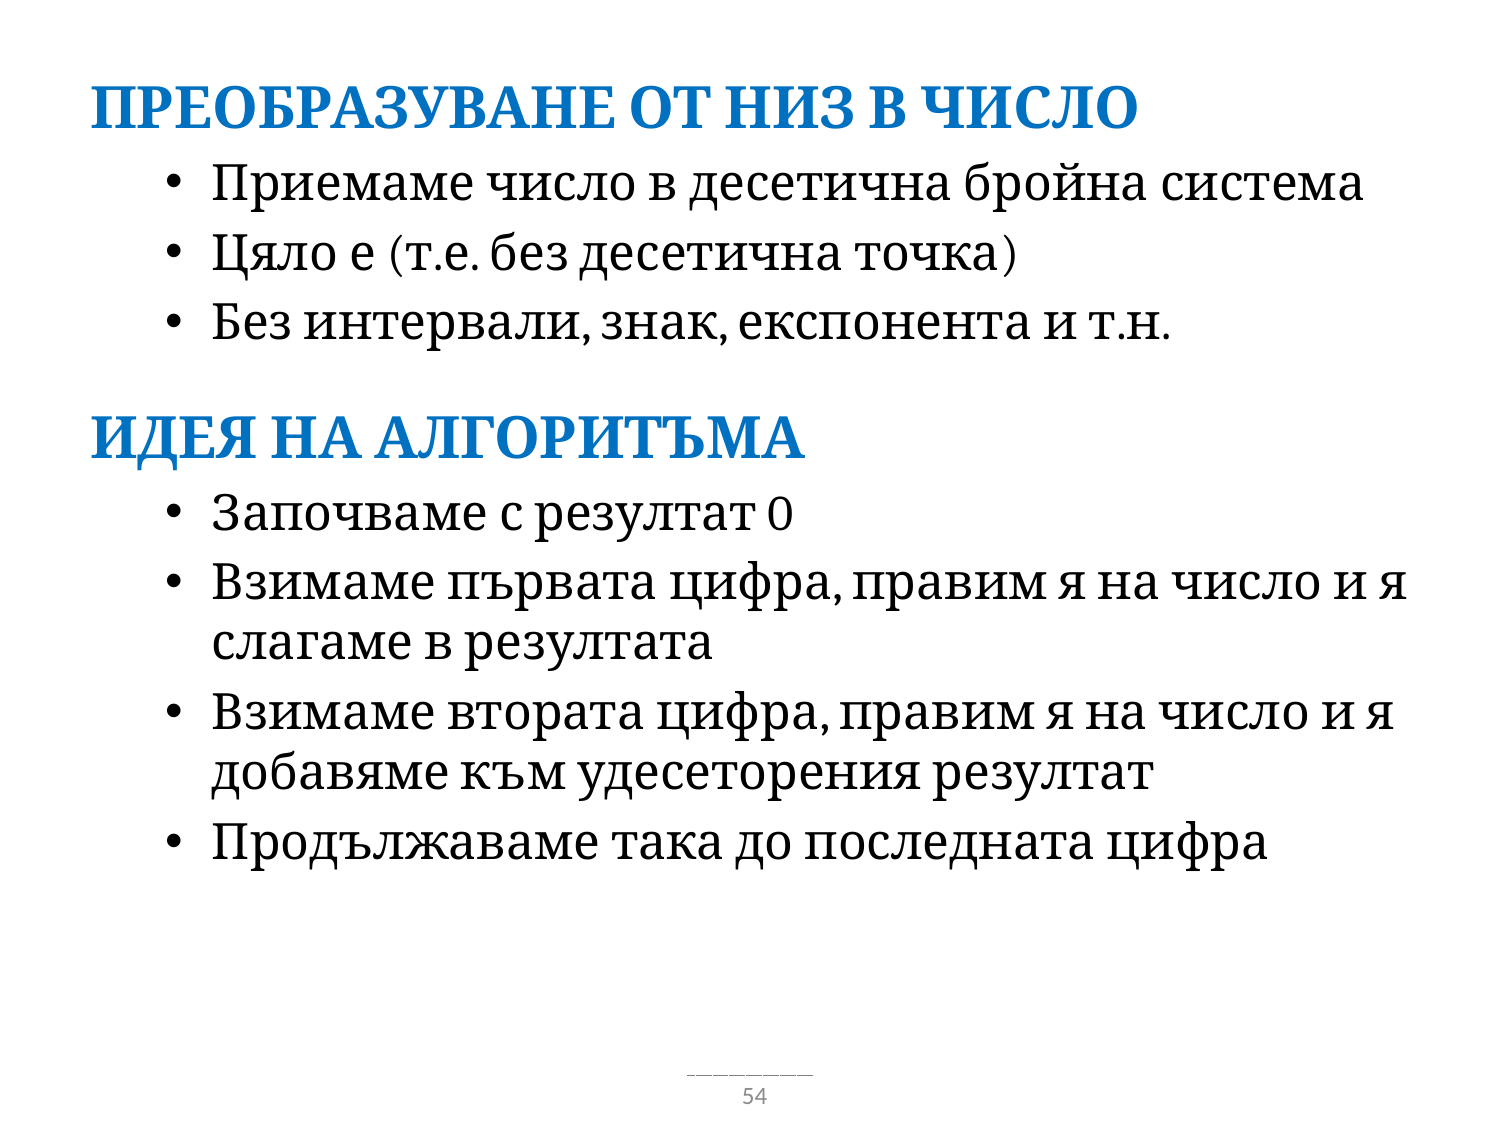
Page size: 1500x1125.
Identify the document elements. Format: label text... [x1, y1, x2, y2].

list Преобразуване от низ в число Приемаме число в десетична бройна система Цяло е (т.е. без десетична точка) Без интервали, знак, експонента и т.н. Идея на алгоритъма Започваме с резултат 0 Взимаме първата цифра, правим я на число и я слагаме в резултата Взимаме втората цифра, правим я на число и я добавяме към удесеторения резултат Продължаваме така до последната цифра [75, 62, 1450, 1063]
slide_number 54 [579, 1065, 930, 1125]
